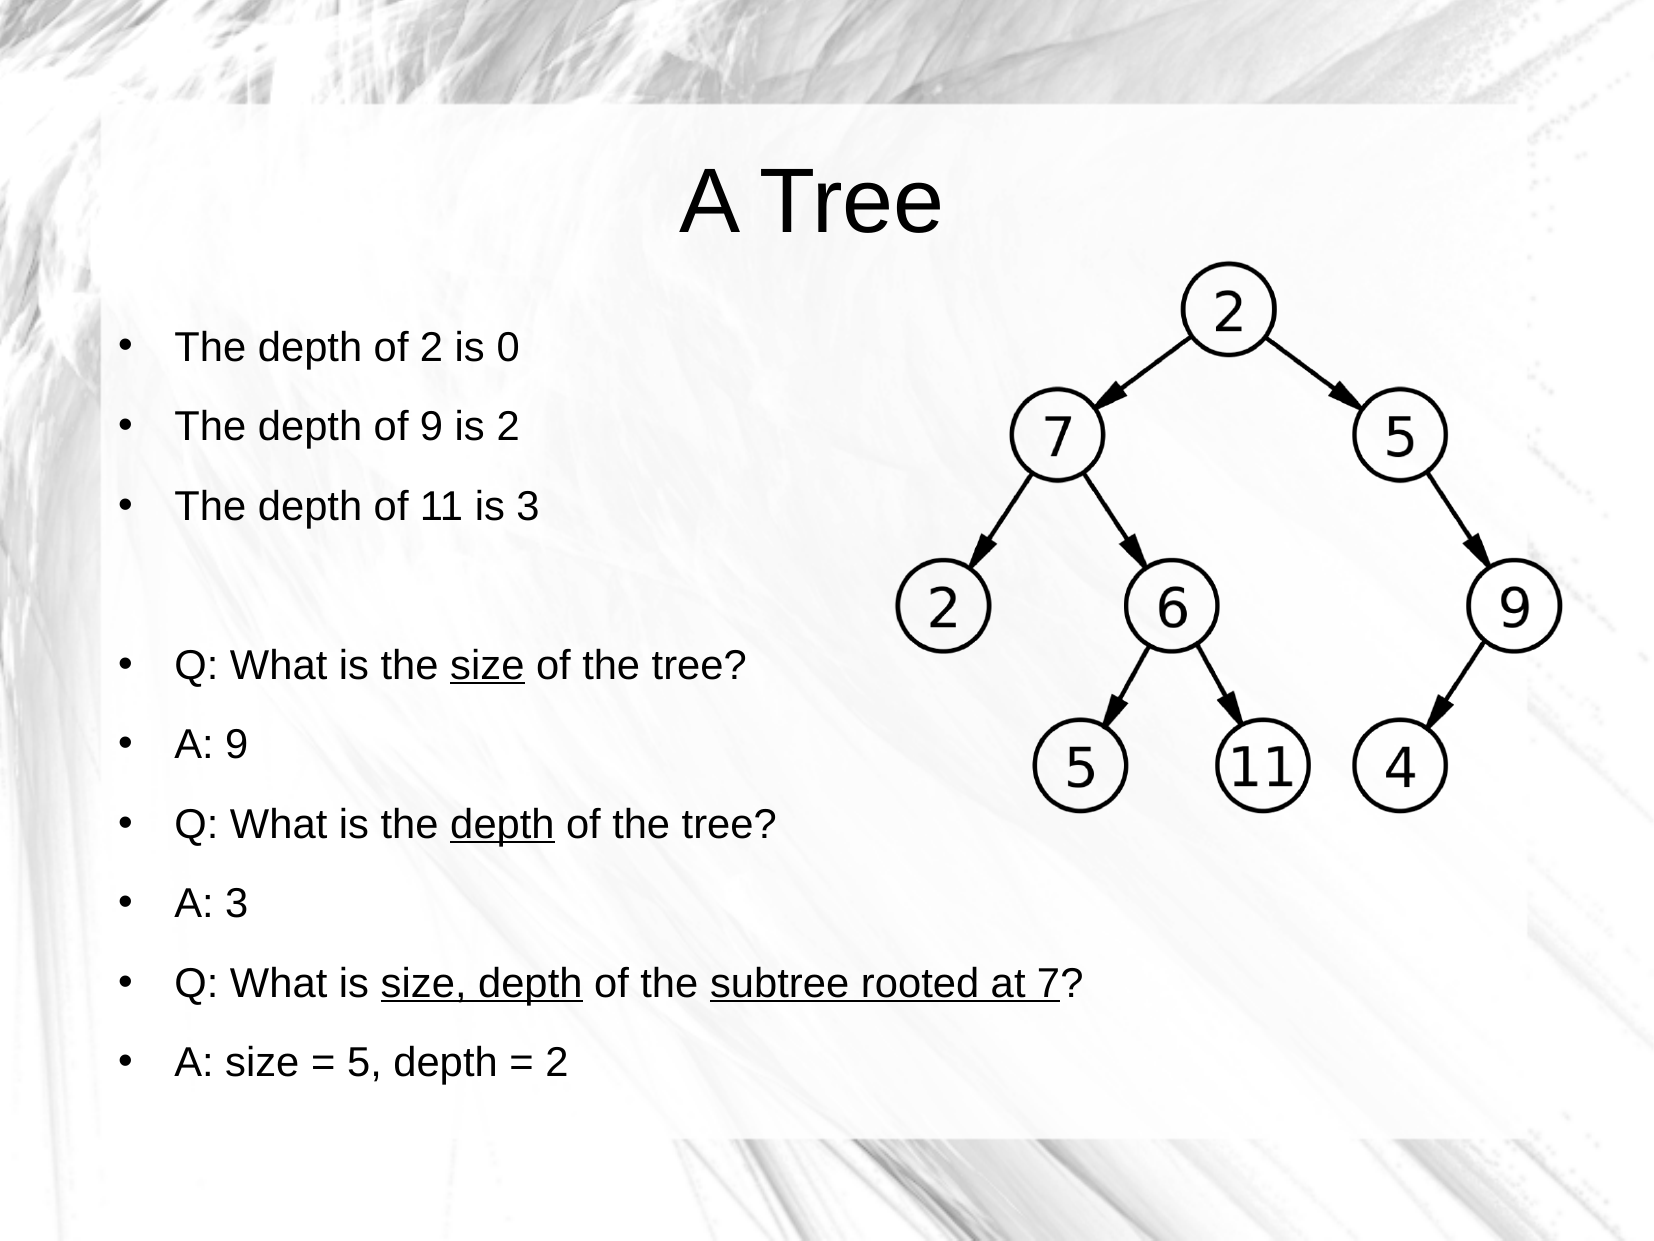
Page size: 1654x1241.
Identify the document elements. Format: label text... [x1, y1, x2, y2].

picture [0, 0, 1654, 1241]
title A Tree [118, 112, 1506, 281]
list The depth of 2 is 0 The depth of 9 is 2 The depth of 11 is 3 Q: What is the size of the tree? A: 9 Q: What is the depth of the tree? A: 3 Q: What is size, depth of the subtree rooted at 7? A: size = 5, depth = 2 [118, 319, 1571, 1102]
